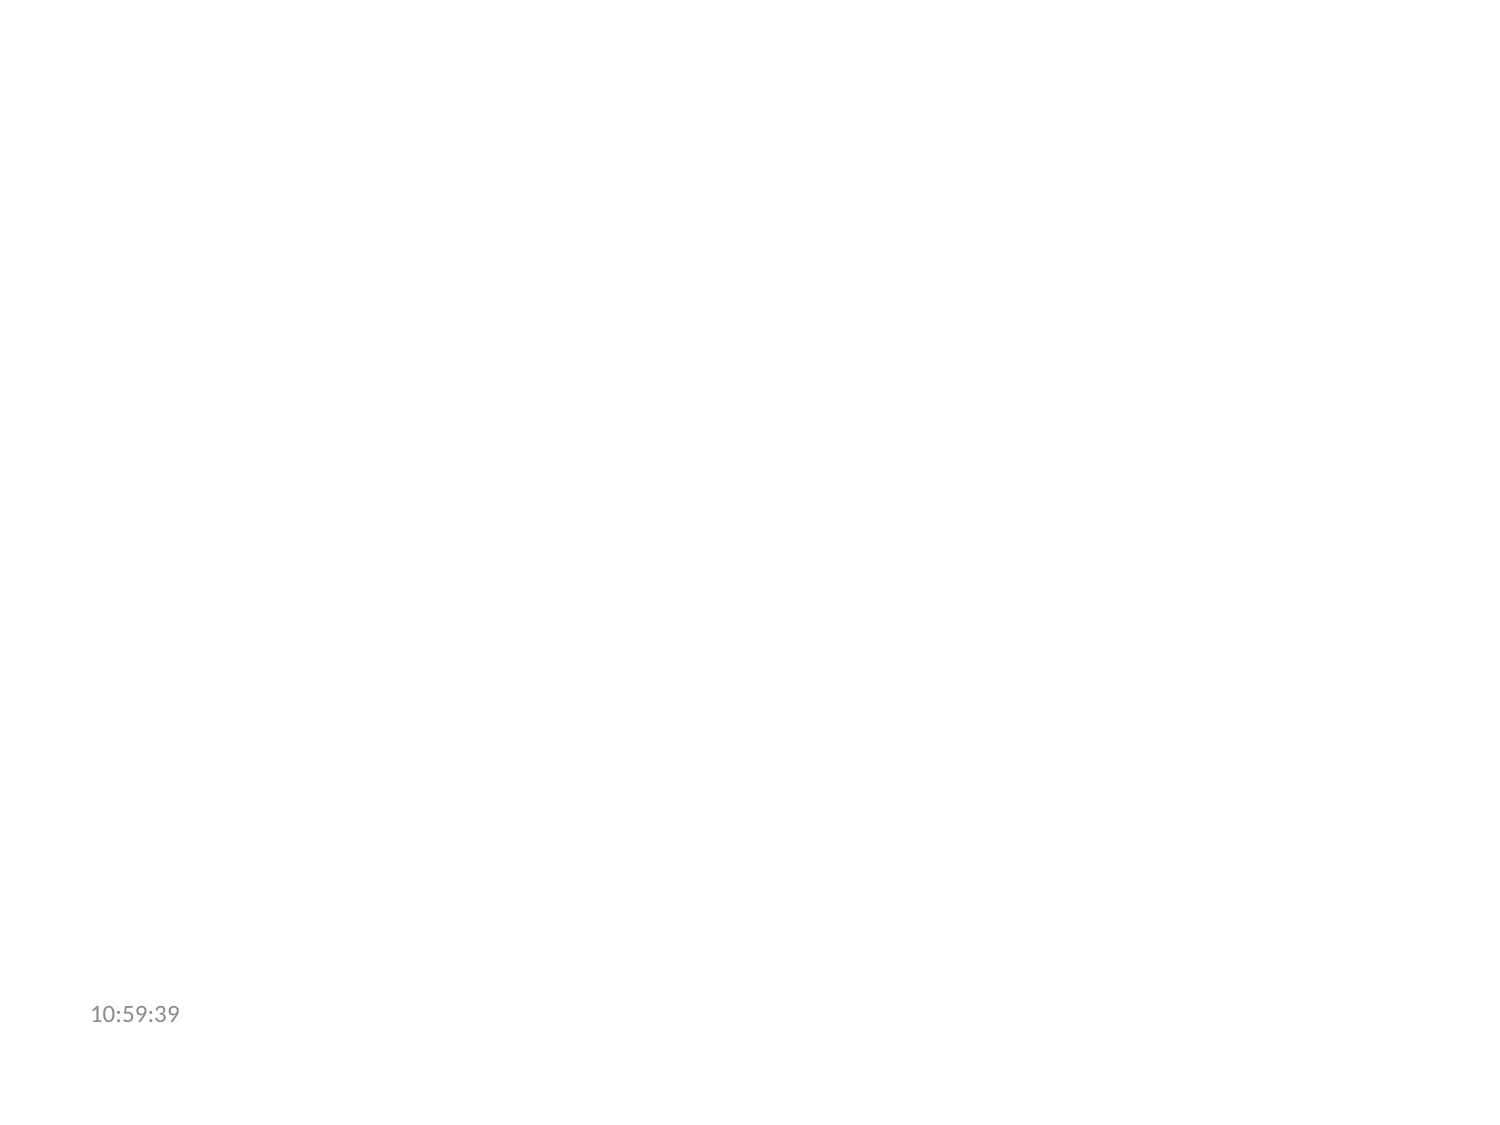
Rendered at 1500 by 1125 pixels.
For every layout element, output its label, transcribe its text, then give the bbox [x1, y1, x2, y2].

text_box 15:35:09 [75, 982, 425, 1043]
